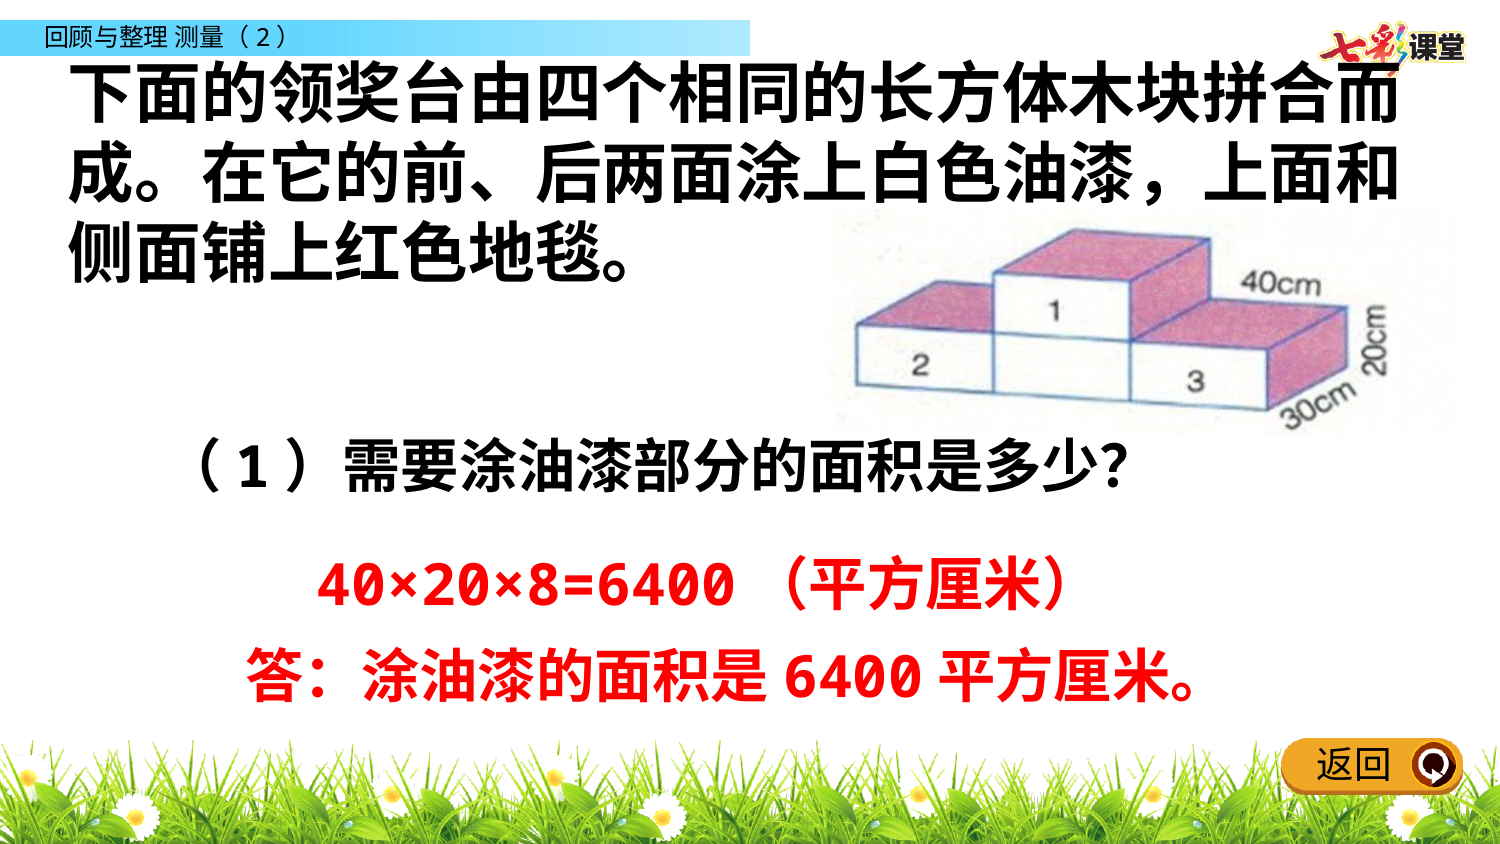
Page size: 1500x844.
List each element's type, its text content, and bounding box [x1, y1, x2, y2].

picture [0, 740, 1500, 844]
text_box 答：涂油漆的面积是6400平方厘米。 [230, 631, 1317, 694]
picture [1316, 20, 1468, 80]
text_box 40×20×8=6400（平方厘米） [302, 539, 1376, 619]
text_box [1281, 733, 1464, 795]
text_box 下面的领奖台由四个相同的长方体木块拼合而成。在它的前、后两面涂上白色油漆，上面和侧面铺上红色地毯。 [53, 43, 1447, 207]
picture [827, 208, 1459, 436]
text_box （1）需要涂油漆部分的面积是多少？ [148, 421, 1412, 484]
